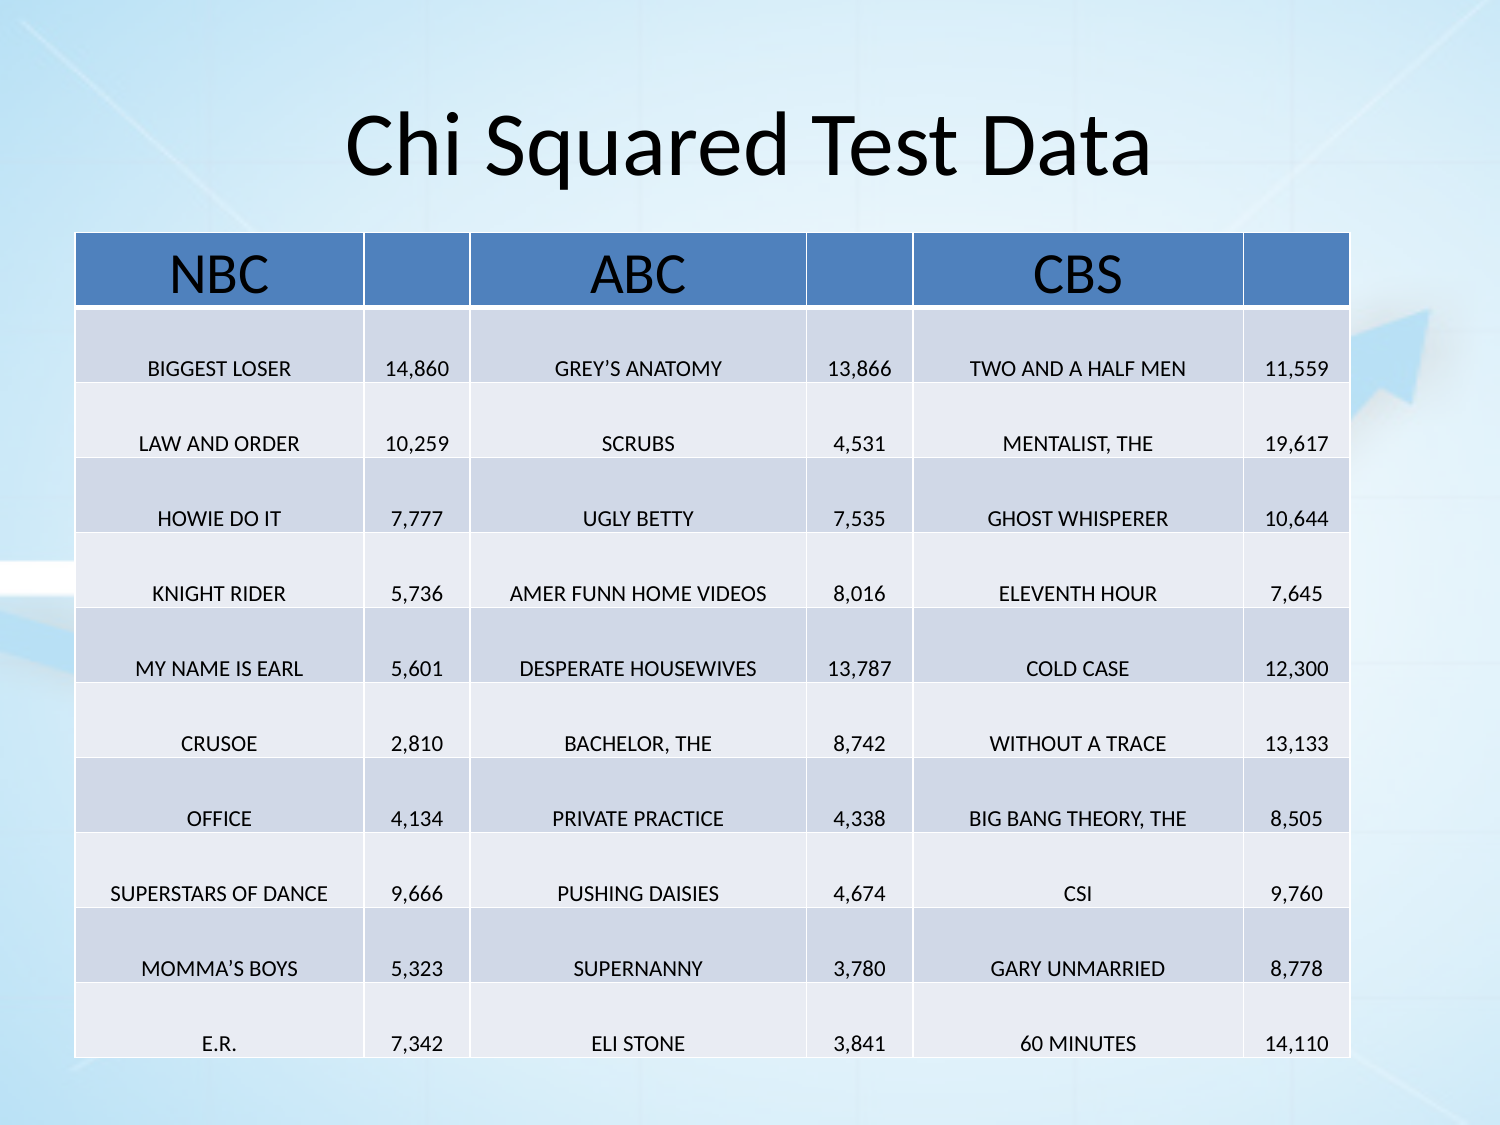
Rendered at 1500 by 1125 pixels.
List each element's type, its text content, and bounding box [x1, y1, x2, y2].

table_cell 13,866 [807, 310, 912, 382]
table_cell 8,016 [807, 533, 912, 607]
table_cell 4,531 [807, 383, 912, 457]
table_cell CSI [914, 833, 1243, 907]
table_header [365, 233, 469, 305]
table_cell 9,760 [1244, 833, 1349, 907]
table_cell 5,601 [365, 608, 469, 682]
table_cell 2,810 [365, 683, 469, 757]
table_cell 3,780 [807, 908, 912, 982]
table_cell E.R. [76, 983, 363, 1057]
table_cell WITHOUT A TRACE [914, 683, 1243, 757]
table_cell GREY’S ANATOMY [471, 310, 806, 382]
table_cell 14,110 [1244, 983, 1349, 1057]
table_cell HOWIE DO IT [76, 458, 363, 532]
table_cell BIG BANG THEORY, THE [914, 758, 1243, 832]
table_header NBC [76, 233, 363, 305]
table_header [1244, 233, 1349, 305]
table_cell SUPERSTARS OF DANCE [76, 833, 363, 907]
title Chi Squared Test Data [74, 44, 1426, 233]
table_cell GARY UNMARRIED [914, 908, 1243, 982]
table_cell MY NAME IS EARL [76, 608, 363, 682]
table_cell 5,736 [365, 533, 469, 607]
table_cell DESPERATE HOUSEWIVES [471, 608, 806, 682]
table_cell PRIVATE PRACTICE [471, 758, 806, 832]
table_cell SCRUBS [471, 383, 806, 457]
table_cell ELEVENTH HOUR [914, 533, 1243, 607]
table_cell 10,259 [365, 383, 469, 457]
table_cell 9,666 [365, 833, 469, 907]
table_cell MOMMA’S BOYS [76, 908, 363, 982]
table_cell COLD CASE [914, 608, 1243, 682]
table_cell OFFICE [76, 758, 363, 832]
table_cell KNIGHT RIDER [76, 533, 363, 607]
table_cell BACHELOR, THE [471, 683, 806, 757]
table_cell LAW AND ORDER [76, 383, 363, 457]
table_cell UGLY BETTY [471, 458, 806, 532]
table_cell 13,787 [807, 608, 912, 682]
table_cell 8,778 [1244, 908, 1349, 982]
table_cell 7,342 [365, 983, 469, 1057]
table_cell ELI STONE [471, 983, 806, 1057]
table_cell 13,133 [1244, 683, 1349, 757]
table_cell 19,617 [1244, 383, 1349, 457]
table_cell 7,535 [807, 458, 912, 532]
table_cell 4,338 [807, 758, 912, 832]
table_cell 14,860 [365, 310, 469, 382]
table_cell GHOST WHISPERER [914, 458, 1243, 532]
table_cell SUPERNANNY [471, 908, 806, 982]
table_cell 10,644 [1244, 458, 1349, 532]
table_cell 60 MINUTES [914, 983, 1243, 1057]
table_cell MENTALIST, THE [914, 383, 1243, 457]
table_cell PUSHING DAISIES [471, 833, 806, 907]
table_cell 8,505 [1244, 758, 1349, 832]
table_cell CRUSOE [76, 683, 363, 757]
table_cell 5,323 [365, 908, 469, 982]
table_cell 12,300 [1244, 608, 1349, 682]
table_cell AMER FUNN HOME VIDEOS [471, 533, 806, 607]
table_cell TWO AND A HALF MEN [914, 310, 1243, 382]
table_cell 4,134 [365, 758, 469, 832]
table_cell 7,645 [1244, 533, 1349, 607]
table_cell BIGGEST LOSER [76, 310, 363, 382]
table_cell 11,559 [1244, 310, 1349, 382]
table_cell 3,841 [807, 983, 912, 1057]
table_header CBS [914, 233, 1243, 305]
table_cell 8,742 [807, 683, 912, 757]
table_header [807, 233, 912, 305]
table_cell 4,674 [807, 833, 912, 907]
table_header ABC [471, 233, 806, 305]
table_cell 7,777 [365, 458, 469, 532]
